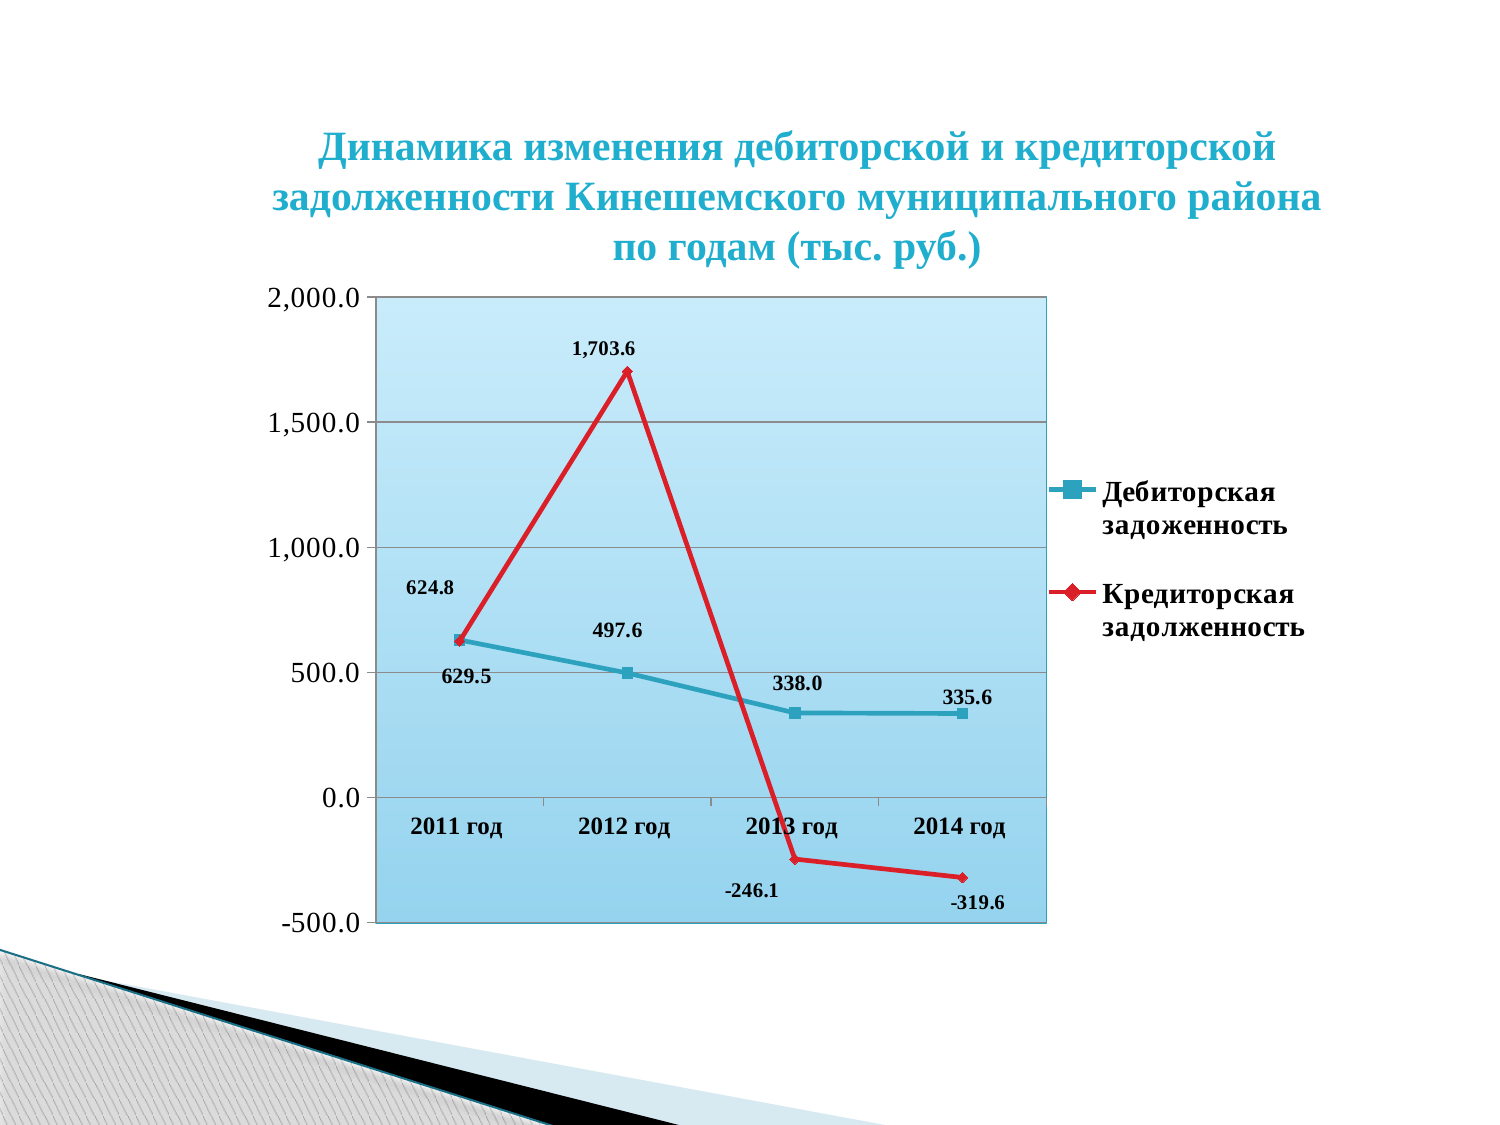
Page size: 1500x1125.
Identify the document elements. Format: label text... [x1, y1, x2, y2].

text_box Динамика изменения дебиторской и кредиторской задолженности Кинешемского муниципального района по годам (тыс. руб.) [253, 66, 1341, 228]
chart [249, 228, 1341, 953]
